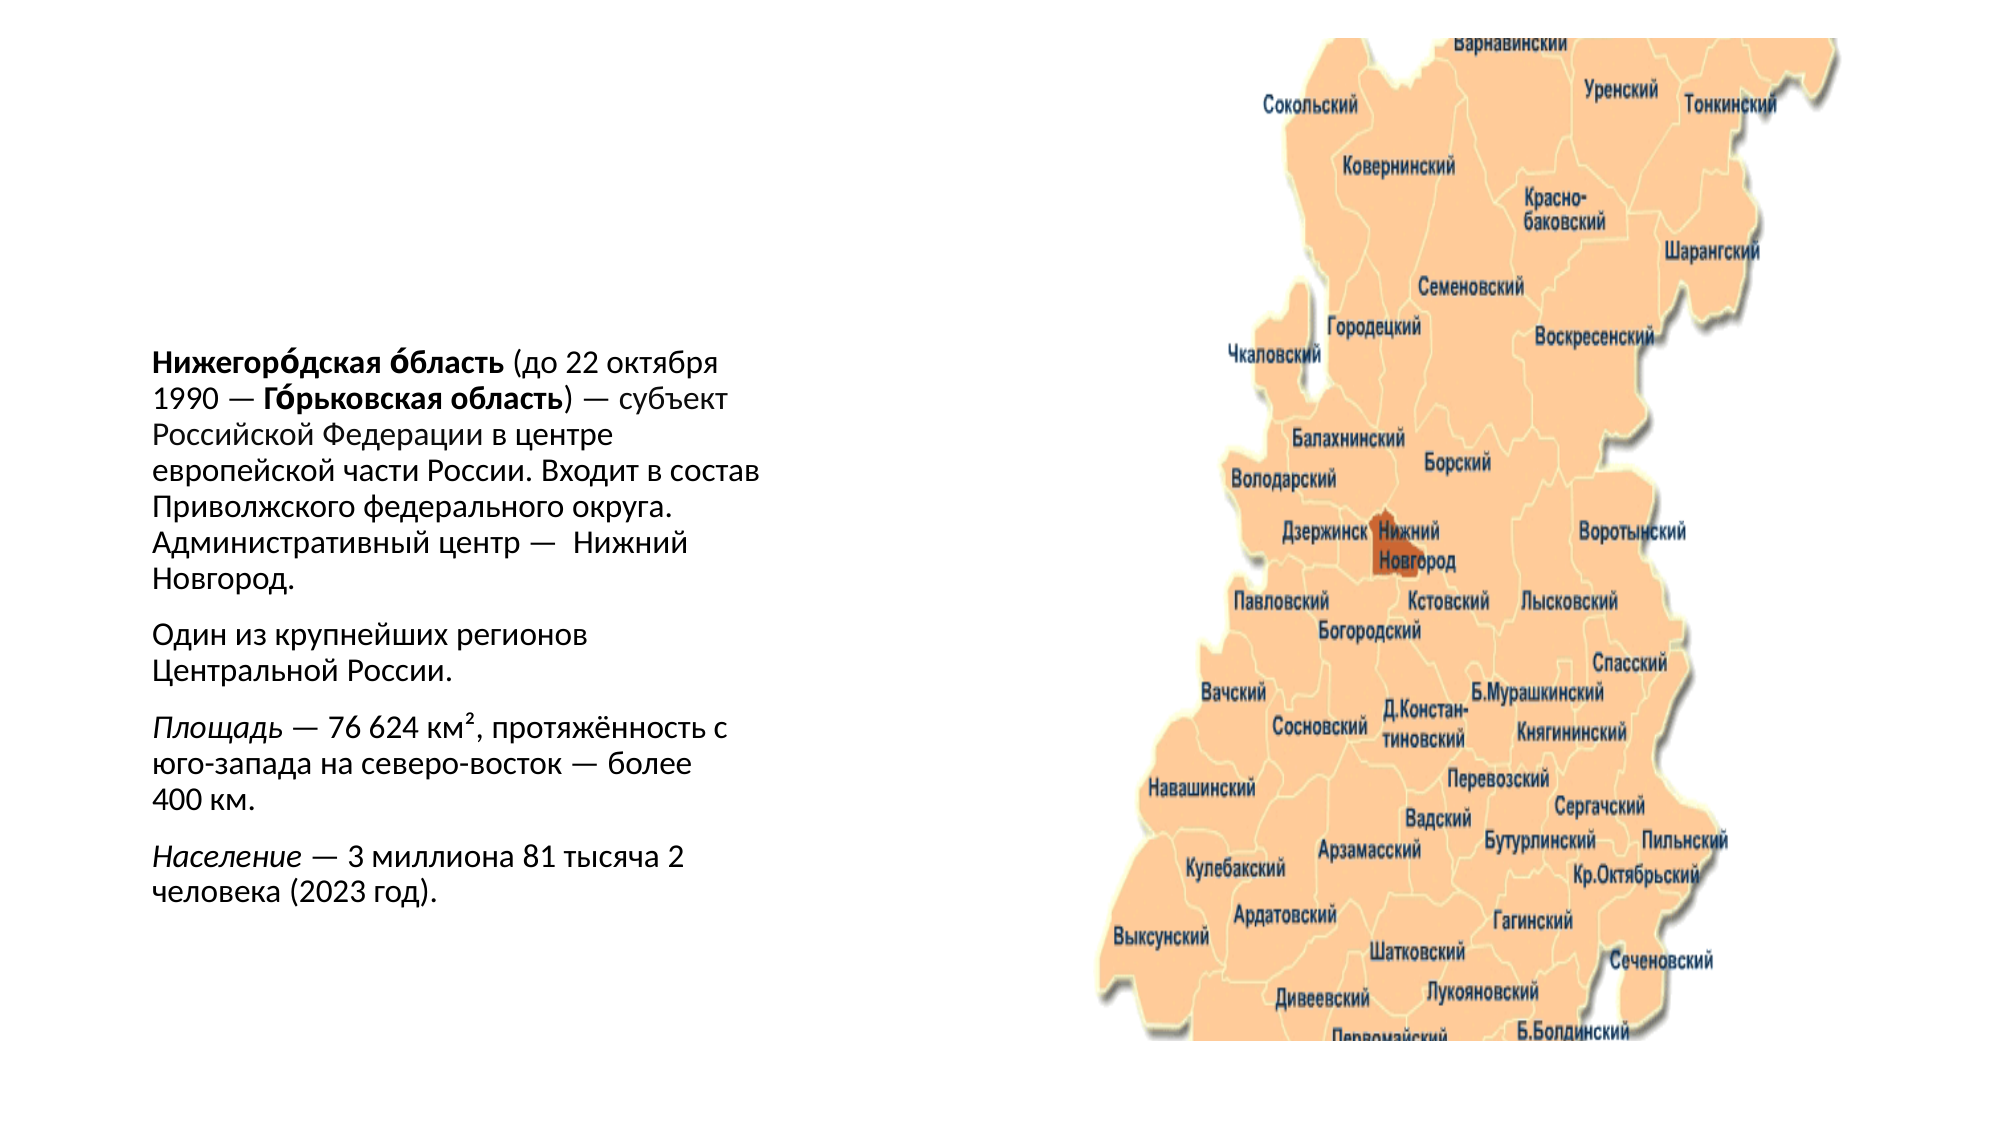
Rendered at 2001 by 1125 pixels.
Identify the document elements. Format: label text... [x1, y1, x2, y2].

picture [1092, 37, 1863, 1041]
list Нижегоро́дская о́бласть (до 22 октября 1990 — Го́рьковская область) — субъект Российской Федерации в центре европейской части России. Входит в состав Приволжского федерального округа. Административный центр — Нижний Новгород. Один из крупнейших регионов Центральной России. Площадь — 76 624 км², протяжённость с юго-запада на северо-восток — более 400 км. Население — 3 миллиона 81 тысяча 2 человека (2023 год). [137, 337, 783, 963]
